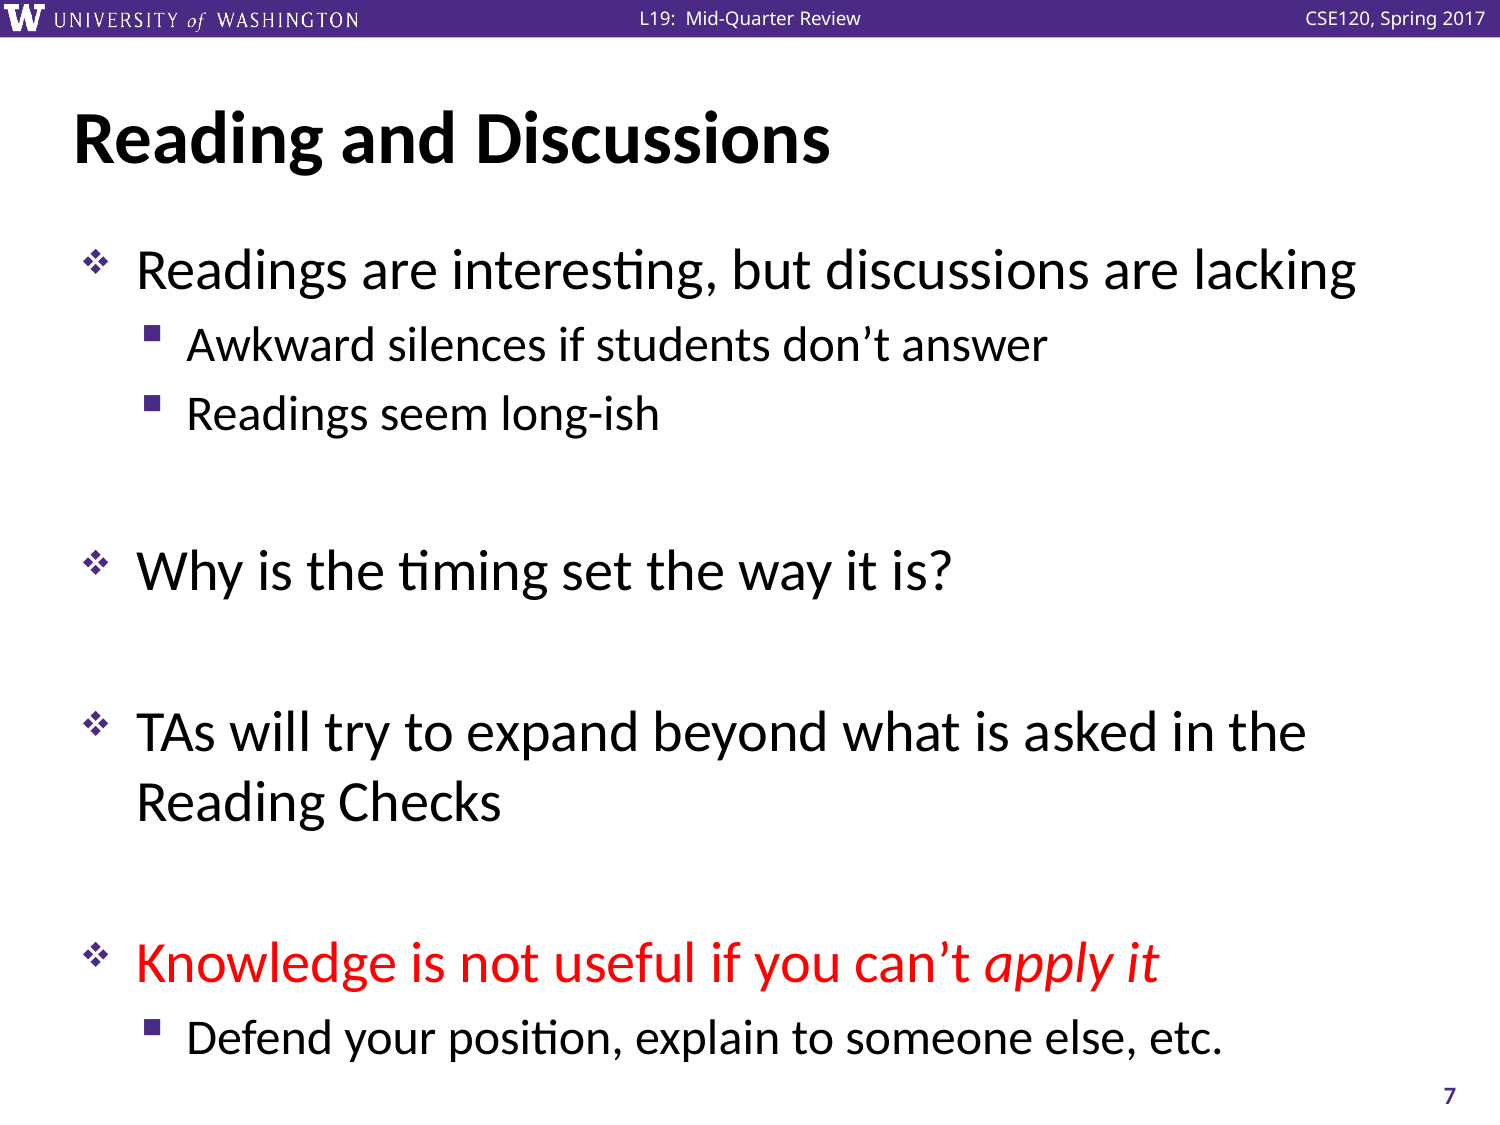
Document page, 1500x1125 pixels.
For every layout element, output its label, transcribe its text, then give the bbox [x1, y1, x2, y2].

slide_number 7 [1400, 1065, 1500, 1125]
picture [4, 4, 358, 32]
title Reading and Discussions [58, 71, 1438, 197]
list Readings are interesting, but discussions are lacking Awkward silences if students don’t answer Readings seem long-ish Why is the timing set the way it is? TAs will try to expand beyond what is asked in the Reading Checks Knowledge is not useful if you can’t apply it Defend your position, explain to someone else, etc. [64, 223, 1438, 1040]
